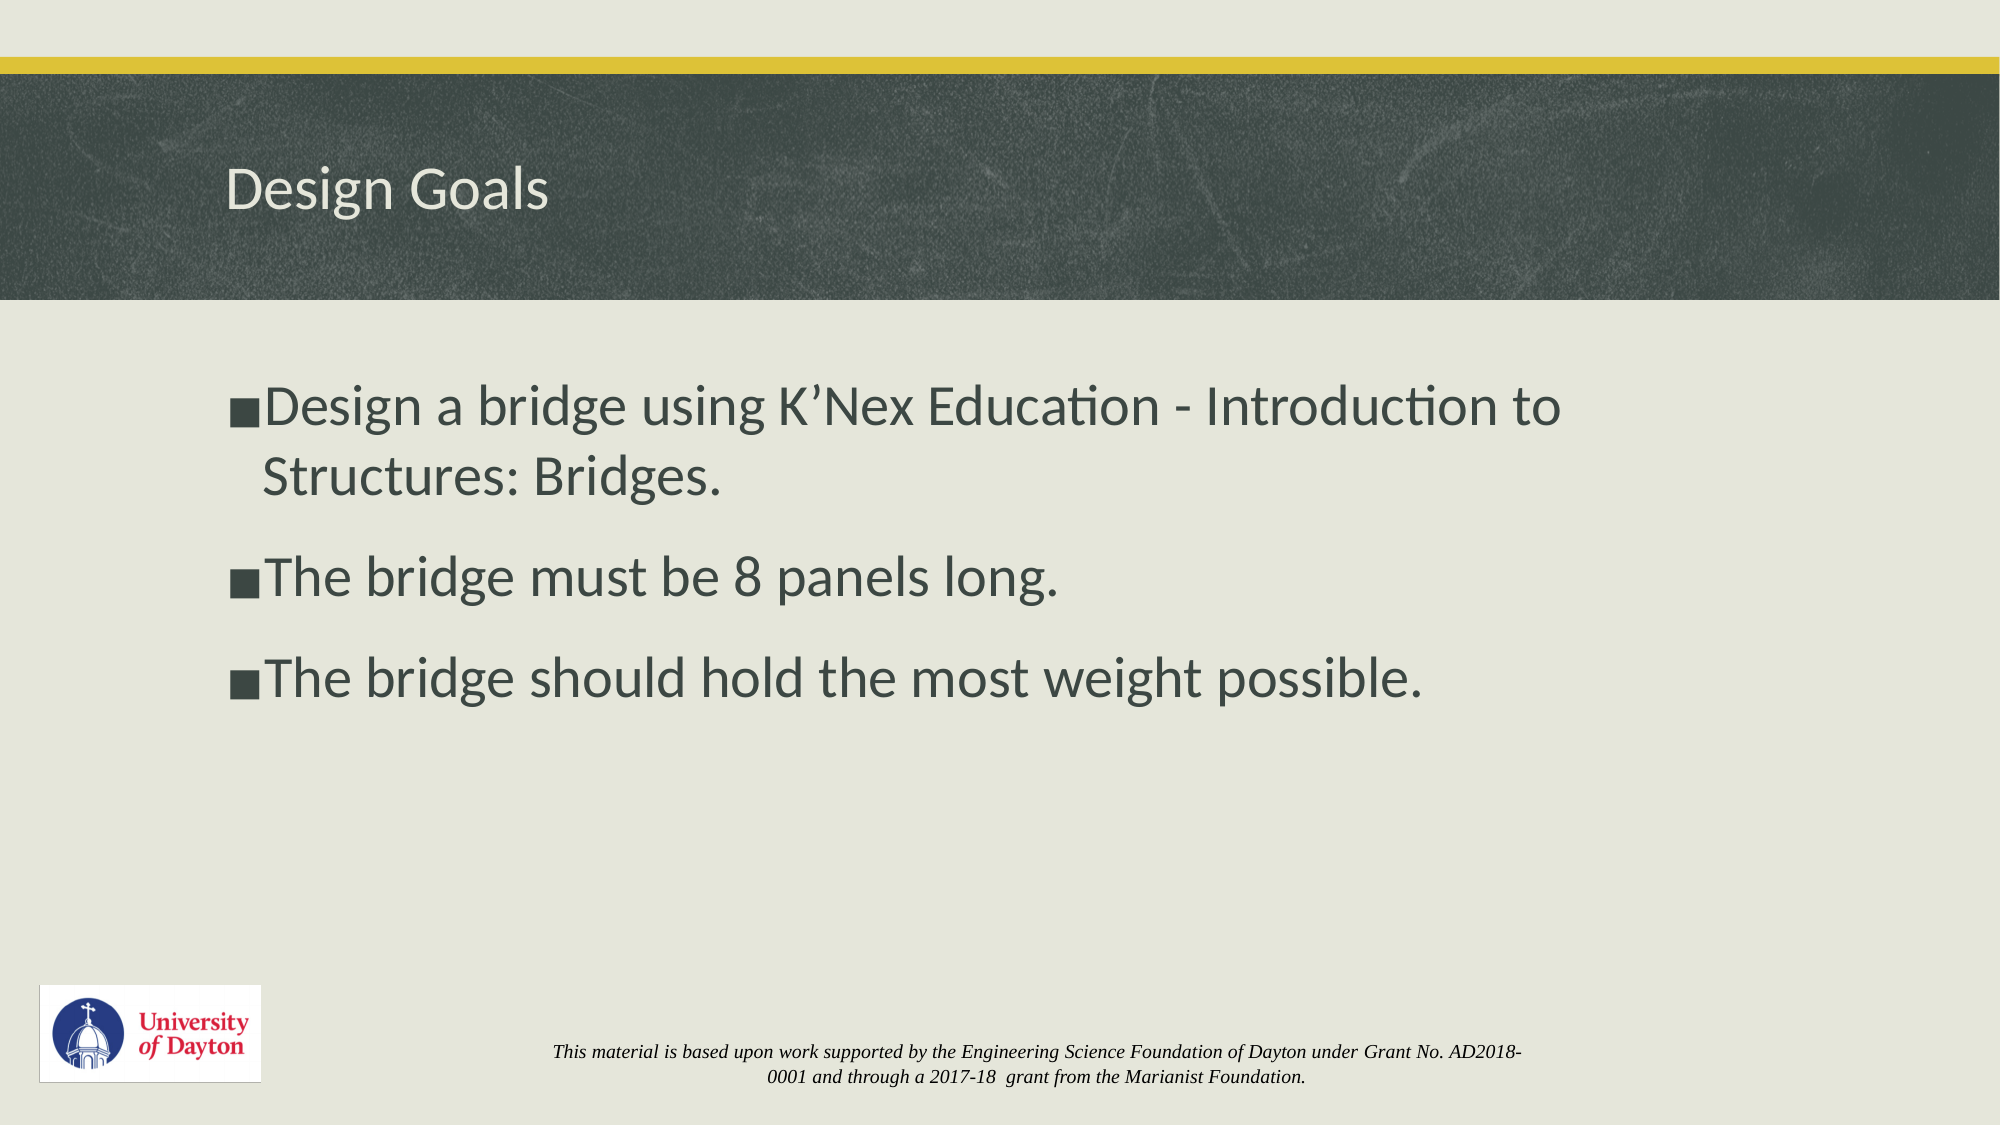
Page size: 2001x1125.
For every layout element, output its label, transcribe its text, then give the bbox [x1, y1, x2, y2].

picture [0, 839, 301, 1125]
list Design a bridge using K’Nex Education - Introduction to Structures: Bridges. The bridge must be 8 panels long. The bridge should hold the most weight possible. [210, 359, 1790, 1064]
picture [0, 74, 2000, 300]
title Design Goals [210, 76, 1790, 300]
